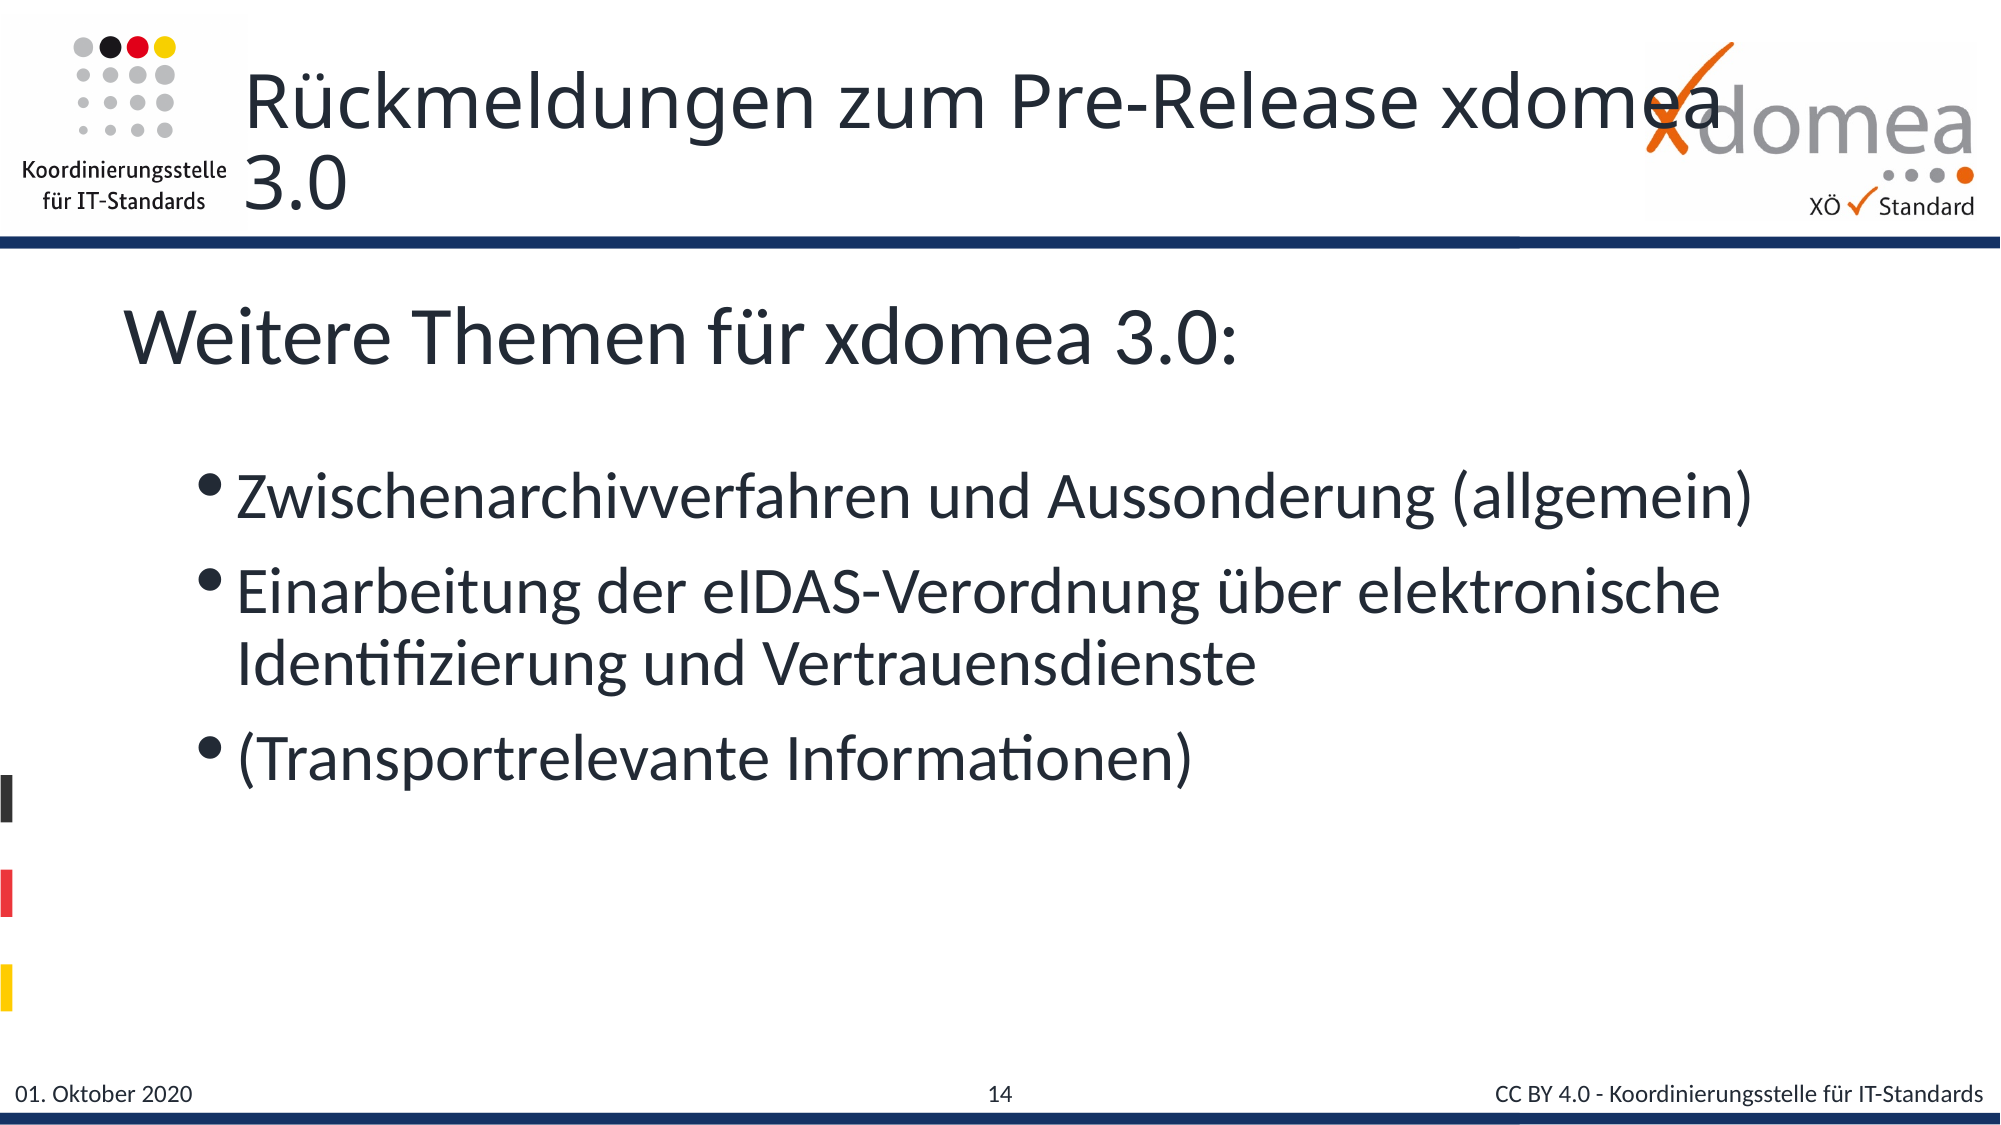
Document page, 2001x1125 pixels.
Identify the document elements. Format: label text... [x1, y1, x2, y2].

picture [1, 14, 248, 231]
picture [1790, 42, 1977, 221]
slide_number 14 [813, 1062, 1187, 1123]
footer CC BY 4.0 - Koordinierungsstelle für IT-Standards [1307, 1062, 2000, 1123]
list Weitere Themen für xdomea 3.0: Zwischenarchivverfahren und Aussonderung (allgemein) Einarbeitung der eIDAS-Verordnung über elektronische Identifizierung und Vertrauensdienste (Transportrelevante Informationen) [76, 285, 1950, 1010]
title Rückmeldungen zum Pre-Release xdomea 3.0 [244, 36, 1790, 226]
